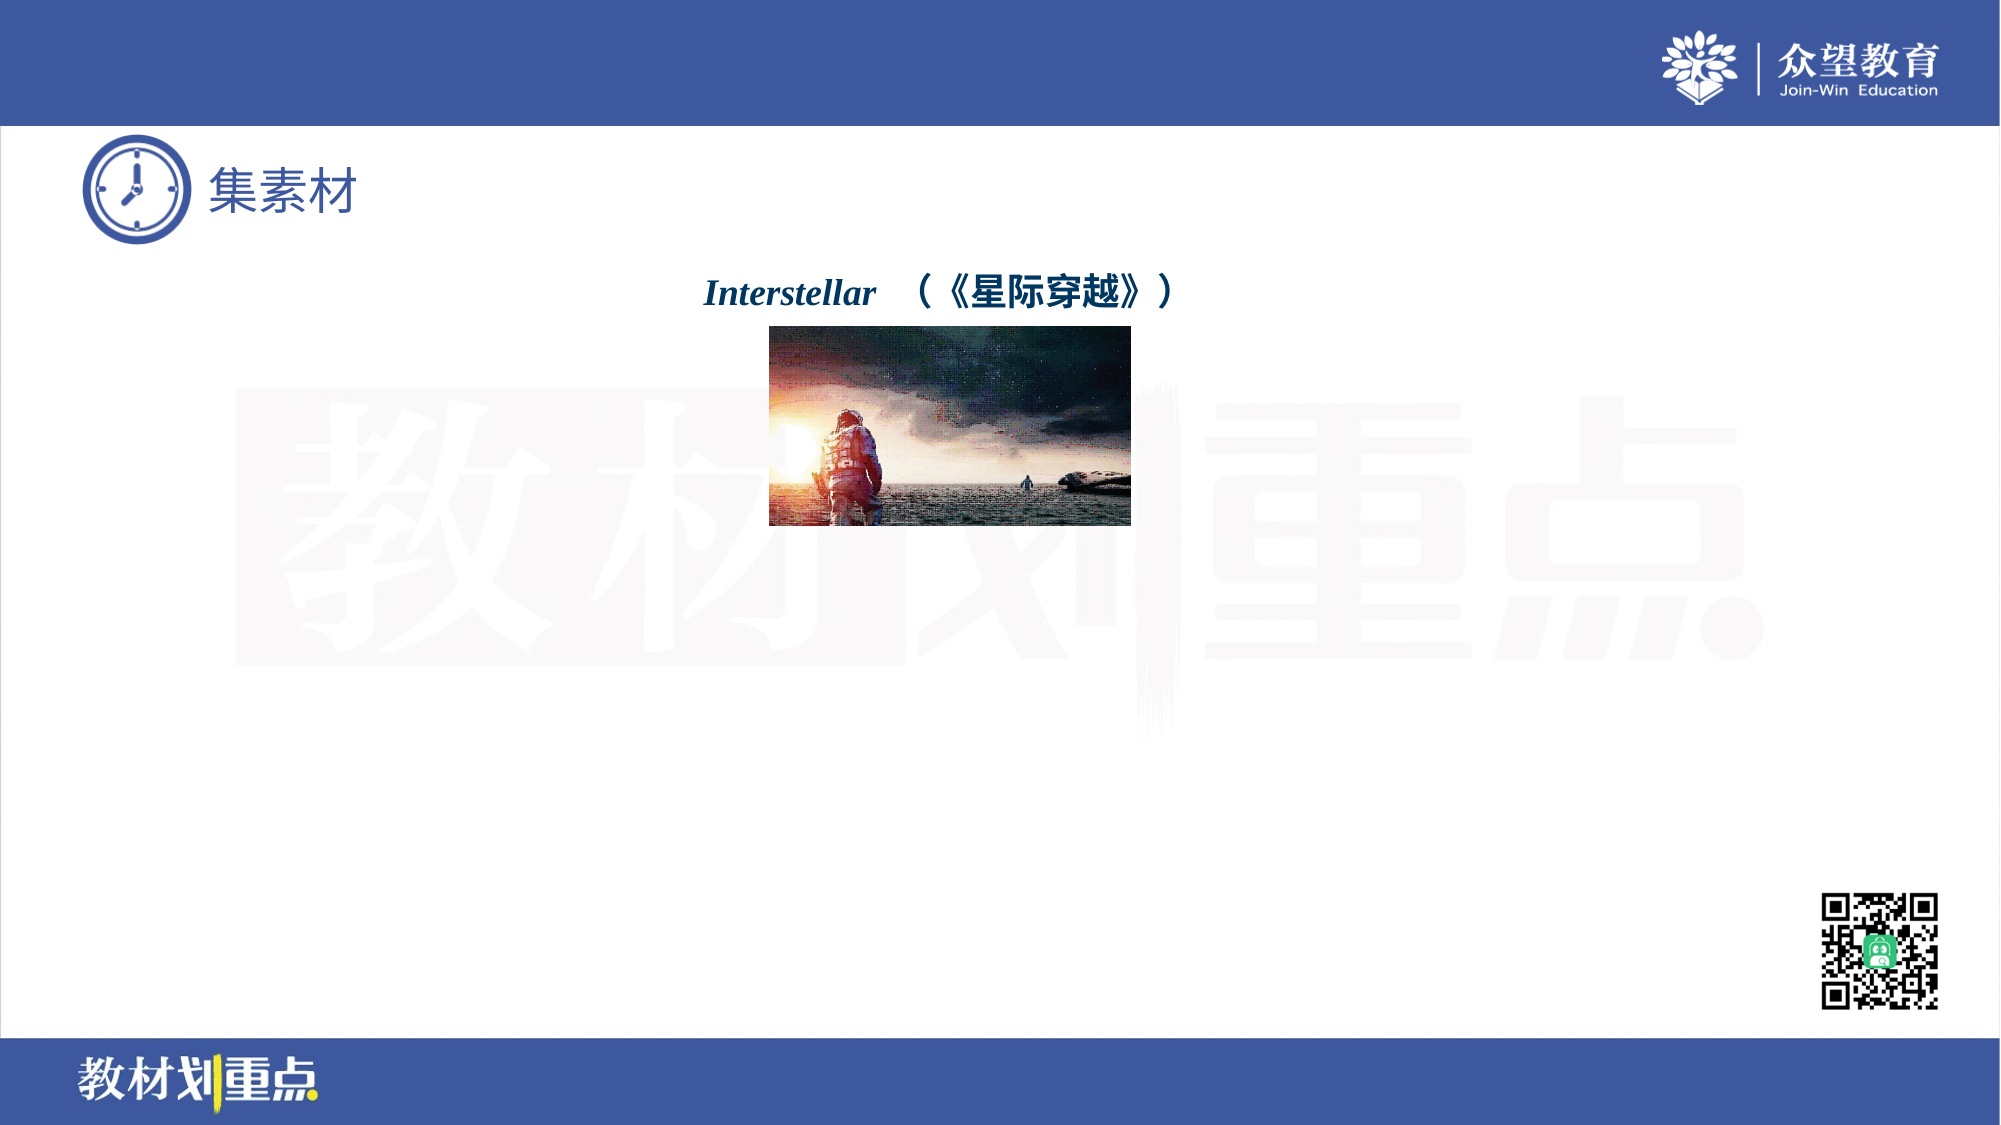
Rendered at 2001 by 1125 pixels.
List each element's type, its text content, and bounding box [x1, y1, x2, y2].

text_box Interstellar （《星际穿越》） [82, 248, 1817, 306]
picture [0, 0, 2000, 1125]
